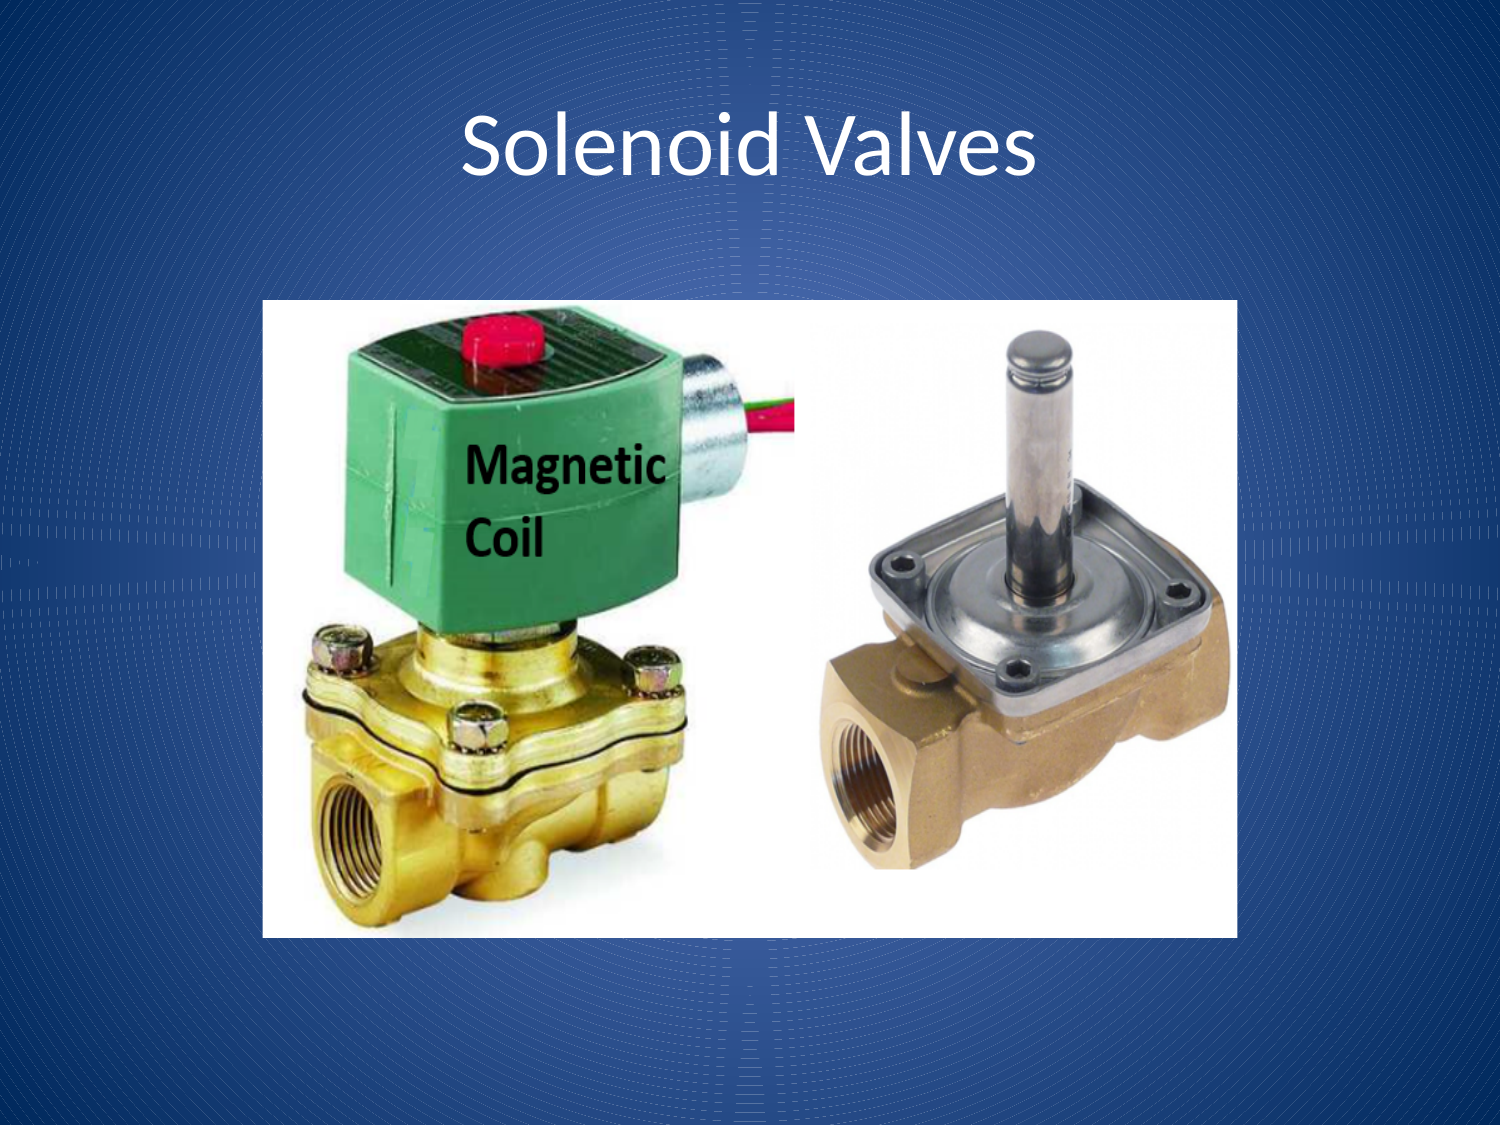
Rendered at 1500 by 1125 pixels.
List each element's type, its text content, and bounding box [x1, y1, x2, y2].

picture [262, 299, 1238, 938]
title Solenoid Valves [75, 45, 1425, 233]
